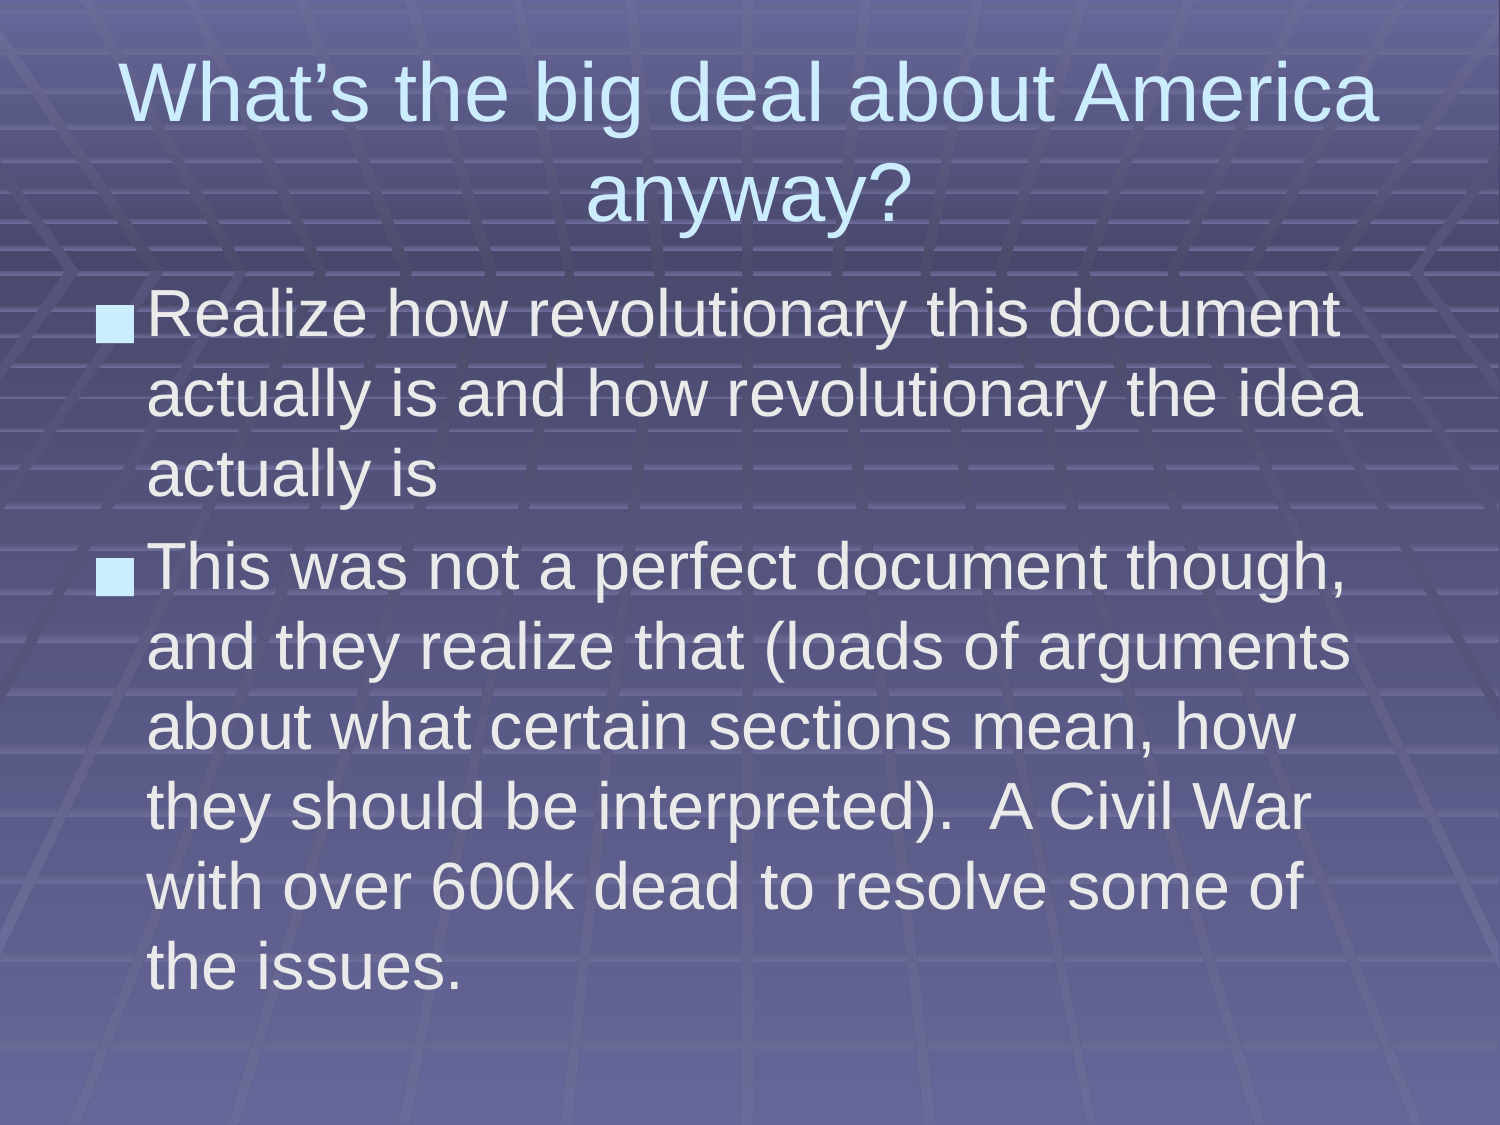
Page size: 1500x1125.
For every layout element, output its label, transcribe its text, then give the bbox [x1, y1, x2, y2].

list Realize how revolutionary this document actually is and how revolutionary the idea actually is This was not a perfect document though, and they realize that (loads of arguments about what certain sections mean, how they should be interpreted). A Civil War with over 600k dead to resolve some of the issues. [74, 262, 1425, 1000]
title What’s the big deal about America anyway? [74, 44, 1425, 233]
